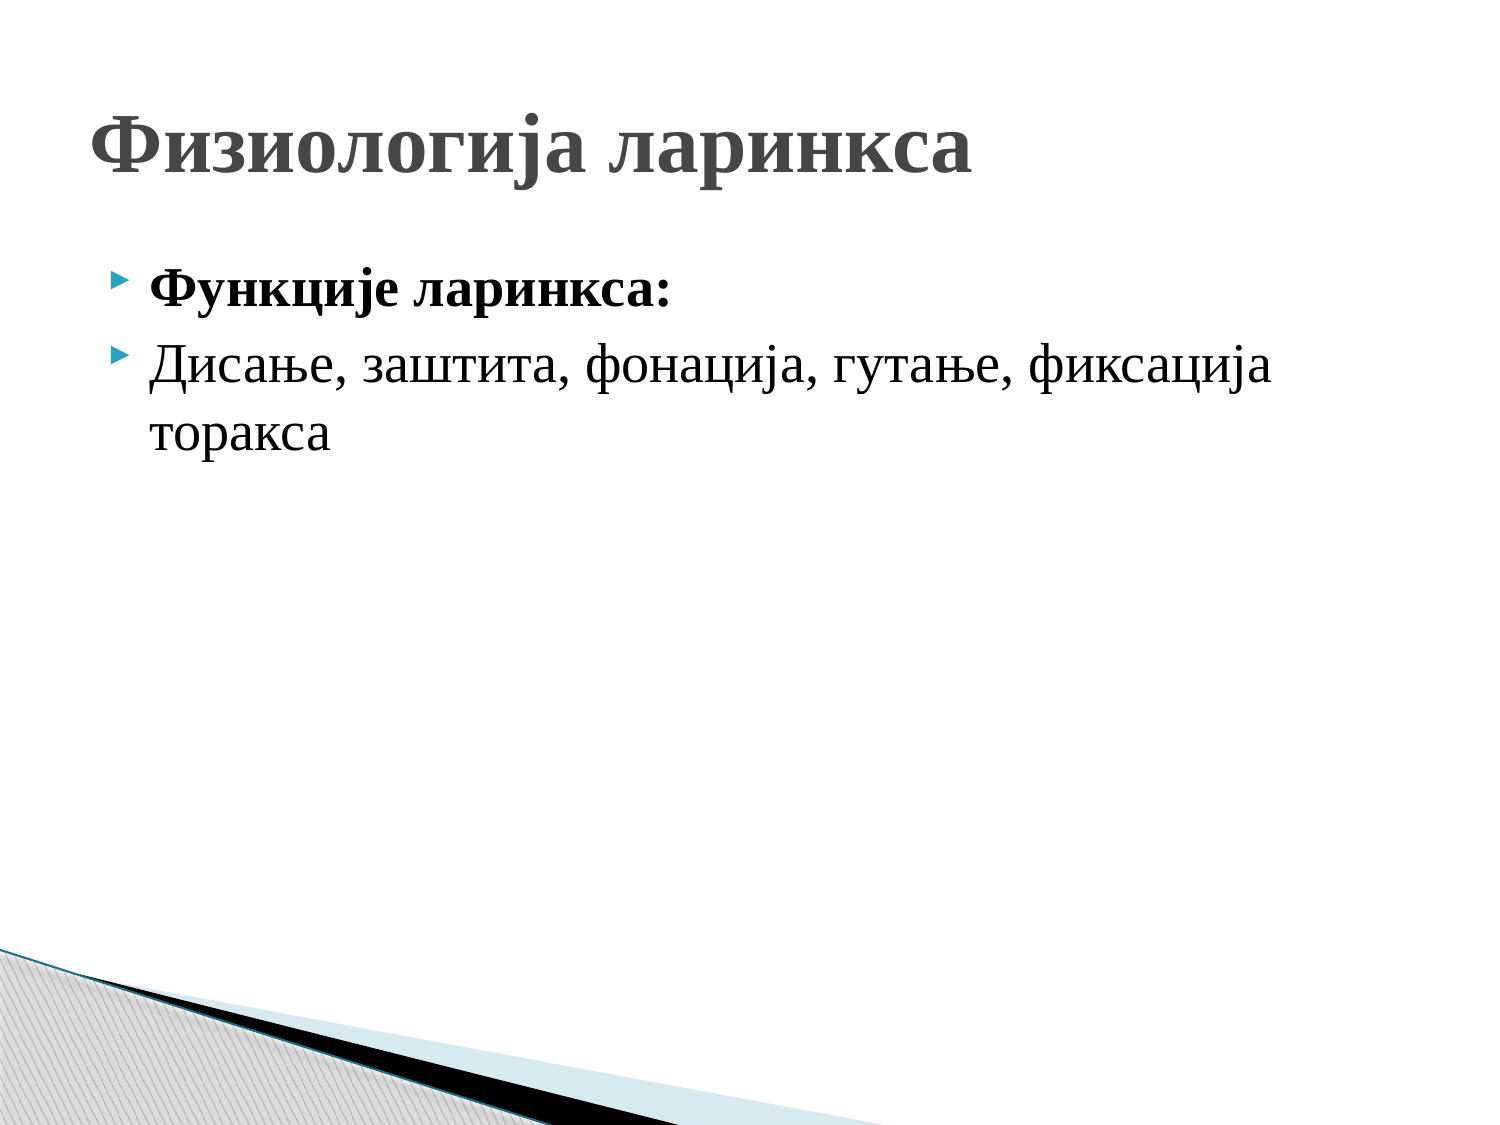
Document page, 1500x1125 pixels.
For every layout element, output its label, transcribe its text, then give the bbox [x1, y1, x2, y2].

title Физиологија ларинкса [75, 45, 1425, 233]
list Функције ларинкса: Дисање, заштита, фонација, гутање, фиксација торакса [75, 243, 1425, 986]
